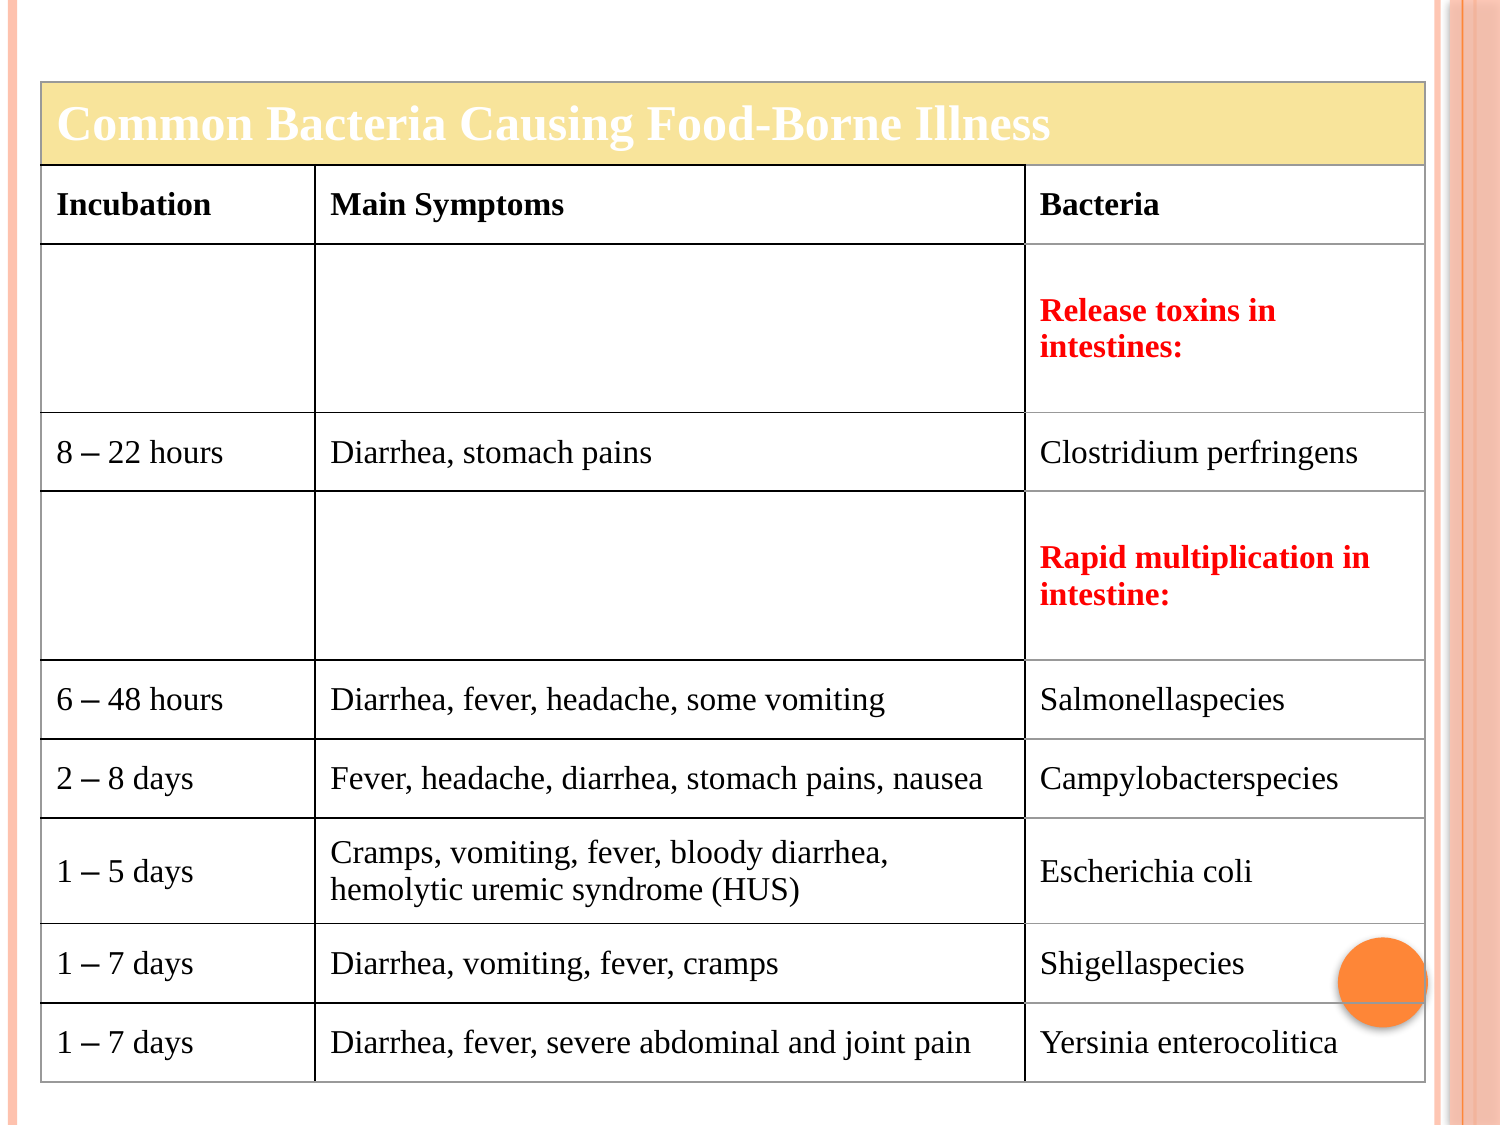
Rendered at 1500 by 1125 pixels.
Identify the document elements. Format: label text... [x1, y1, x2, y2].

table_cell 1 – 5 days [42, 819, 314, 923]
table_cell Yersinia enterocolitica [1026, 1004, 1424, 1081]
table_cell 1 – 7 days [42, 924, 314, 1002]
table_cell Release toxins in intestines: [1026, 245, 1424, 412]
table_cell 2 – 8 days [42, 740, 314, 817]
table_header Common Bacteria Causing Food-Borne Illness [42, 83, 1424, 164]
table_cell [316, 492, 1024, 659]
table_cell Bacteria [1026, 166, 1424, 243]
table_cell 8 – 22 hours [42, 413, 314, 490]
table_cell Diarrhea, fever, severe abdominal and joint pain [316, 1004, 1024, 1081]
table_cell Salmonellaspecies [1026, 661, 1424, 738]
table_cell Fever, headache, diarrhea, stomach pains, nausea [316, 740, 1024, 817]
table_cell Clostridium perfringens [1026, 413, 1424, 490]
table_cell Campylobacterspecies [1026, 740, 1424, 817]
table_cell 6 – 48 hours [42, 661, 314, 738]
table_cell Cramps, vomiting, fever, bloody diarrhea, hemolytic uremic syndrome (HUS) [316, 819, 1024, 923]
table_cell Escherichia coli [1026, 819, 1424, 923]
table_cell Main Symptoms [316, 166, 1024, 243]
table_cell Diarrhea, fever, headache, some vomiting [316, 661, 1024, 738]
table_cell [42, 245, 314, 412]
table_cell Diarrhea, vomiting, fever, cramps [316, 924, 1024, 1002]
table_cell Rapid multiplication in intestine: [1026, 492, 1424, 659]
table_cell 1 – 7 days [42, 1004, 314, 1081]
table_cell Incubation [42, 166, 314, 243]
table_cell Diarrhea, stomach pains [316, 413, 1024, 490]
table_cell [316, 245, 1024, 412]
table_cell [42, 492, 314, 659]
table_cell Shigellaspecies [1026, 924, 1424, 1002]
